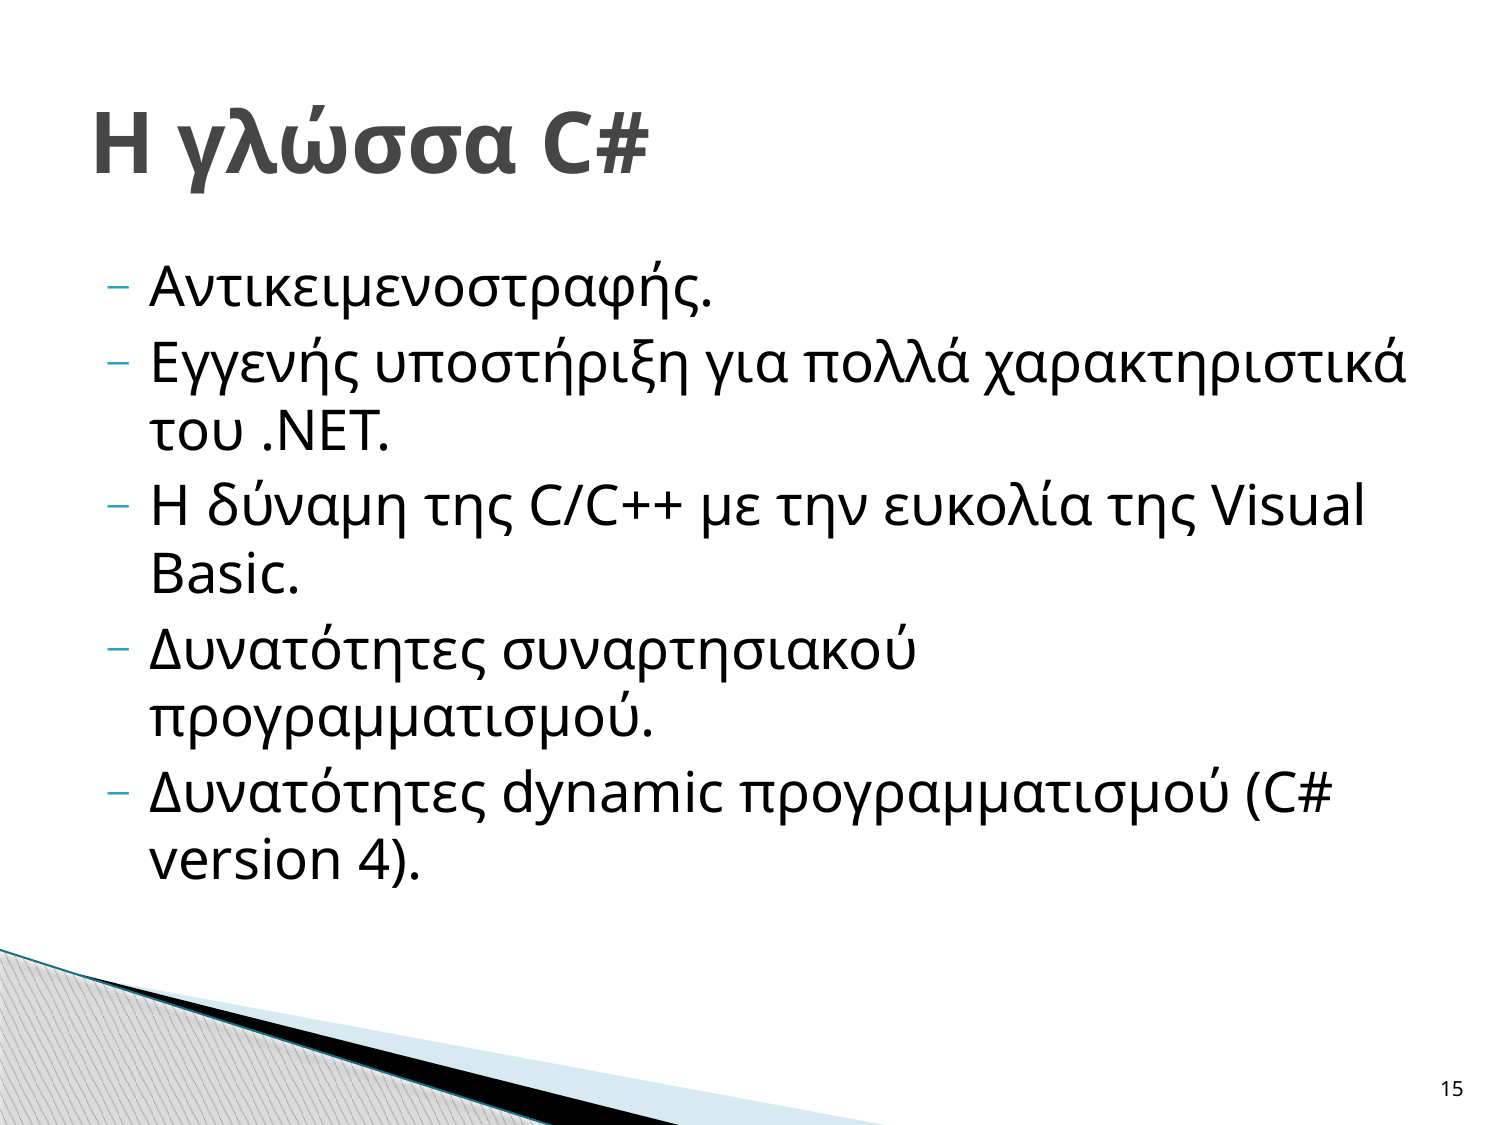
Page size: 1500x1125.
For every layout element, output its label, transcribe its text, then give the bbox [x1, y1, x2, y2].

list Αντικειμενοστραφής. Εγγενής υποστήριξη για πολλά χαρακτηριστικά του .NET. Η δύναμη της C/C++ με την ευκολία της Visual Basic. Δυνατότητες συναρτησιακού προγραμματισμού. Δυνατότητες dynamic προγραμματισμού (C# version 4). [75, 243, 1425, 986]
title Η γλώσσα C# [75, 45, 1425, 233]
slide_number 15 [1418, 1051, 1479, 1112]
